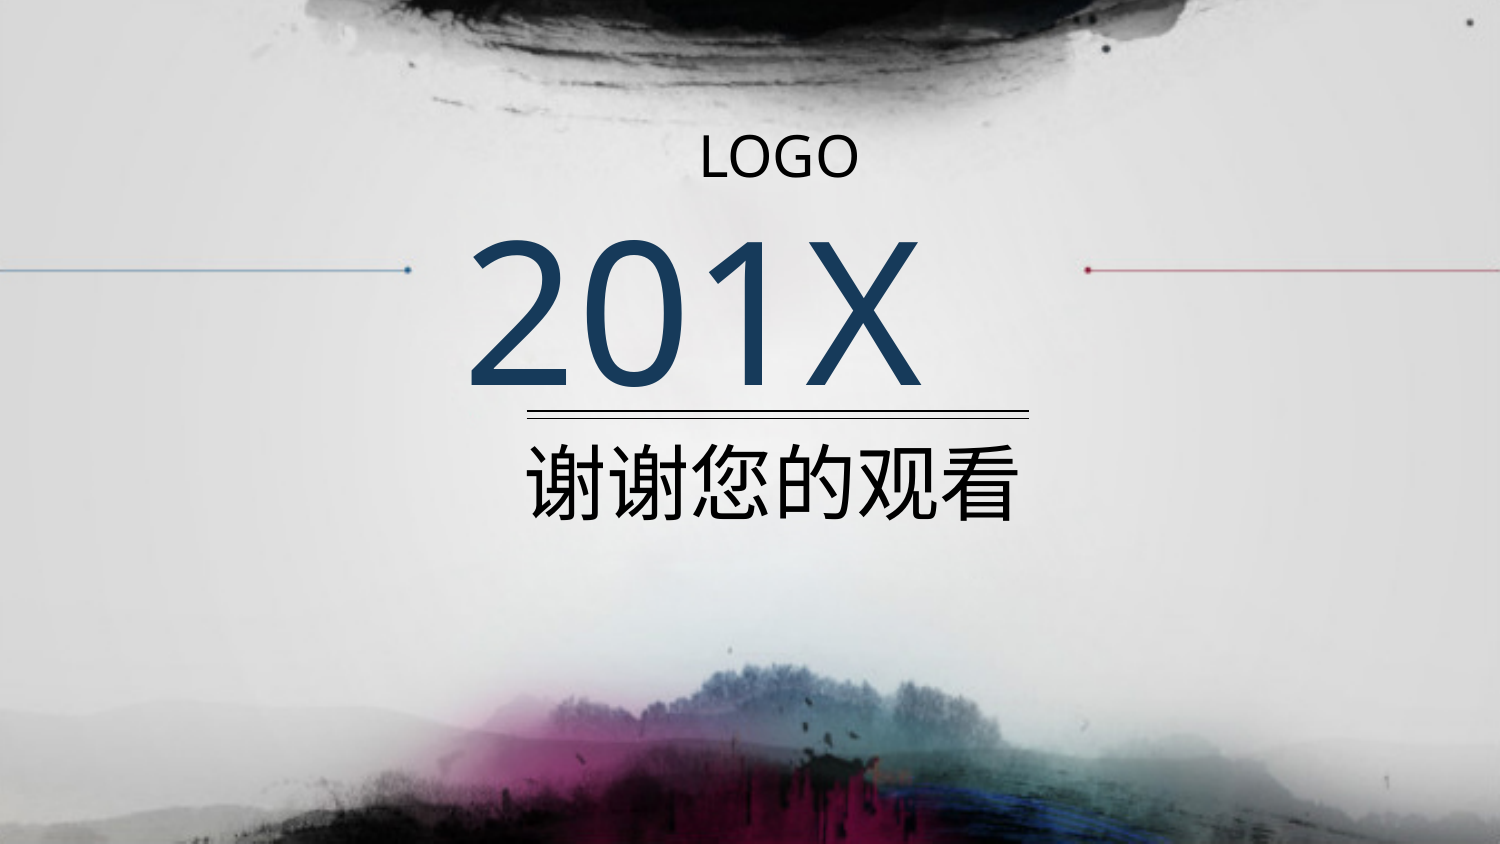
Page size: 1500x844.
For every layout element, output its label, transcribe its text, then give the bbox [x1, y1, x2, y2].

text_box 201X [447, 178, 1036, 434]
text_box 谢谢您的观看 [508, 423, 1039, 539]
picture [0, 0, 1500, 844]
text_box LOGO [683, 112, 876, 197]
